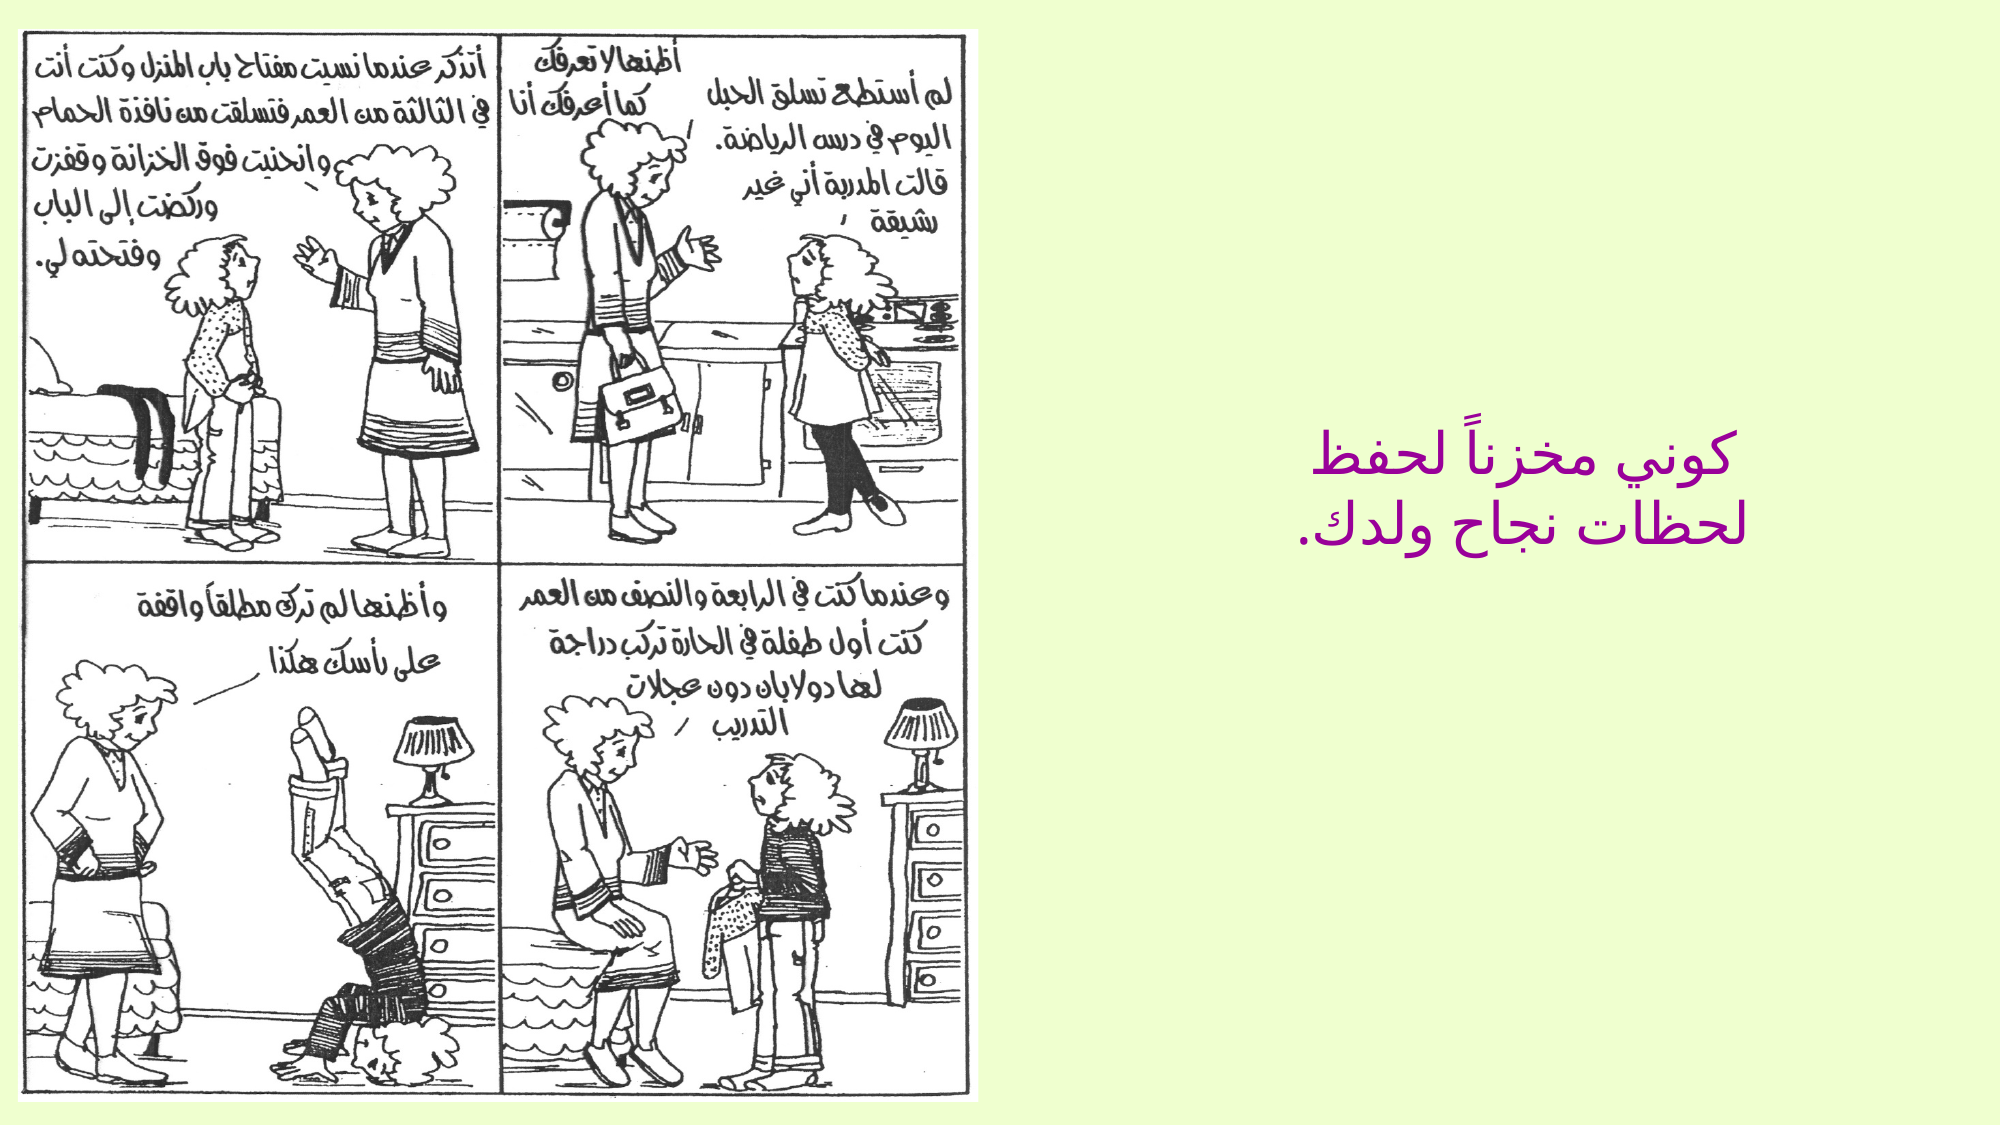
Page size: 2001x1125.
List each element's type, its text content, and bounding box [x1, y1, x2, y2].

picture [17, 29, 979, 1102]
text_box كوني مخزناً لحفظ لحظات نجاح ولدك. [1213, 408, 1834, 564]
